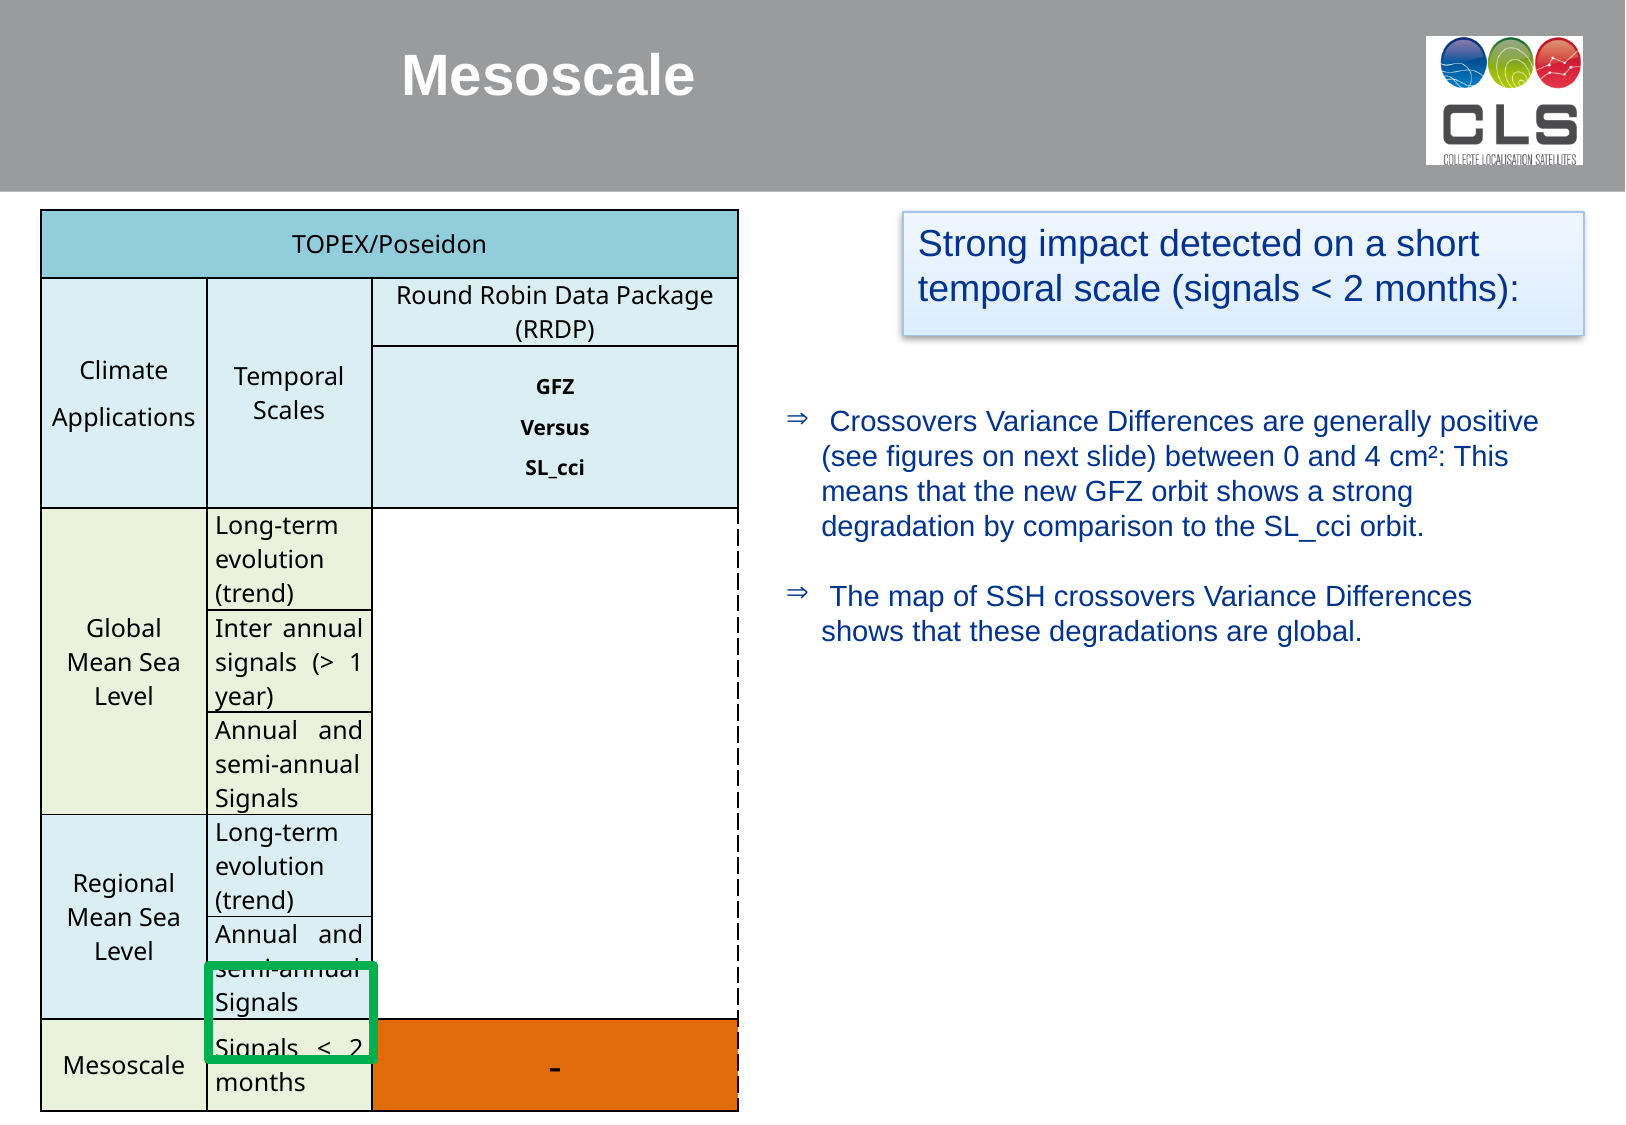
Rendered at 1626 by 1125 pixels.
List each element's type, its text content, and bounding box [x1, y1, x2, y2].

text_box Strong impact detected on a short temporal scale (signals < 2 months): [902, 211, 1585, 336]
text_box [206, 963, 376, 1062]
table_header TOPEX/Poseidon [42, 211, 737, 277]
table_cell Global Mean Sea Level [42, 509, 206, 814]
table_cell Climate Applications [42, 279, 206, 507]
text_box Mesoscale [386, 40, 1162, 119]
table_cell Long-term evolution (trend) [208, 815, 371, 916]
table_cell Round Robin Data Package (RRDP) [373, 279, 737, 345]
table_cell Mesoscale [42, 1020, 206, 1110]
text_box Crossovers Variance Differences are generally positive (see figures on next slide) between 0 and 4 cm²: This means that the new GFZ orbit shows a strong degradation by comparison to the SL_cci orbit. The map of SSH crossovers Variance Differences shows that these degradations are global. [771, 325, 1560, 655]
table_cell Regional Mean Sea Level [42, 815, 206, 1018]
table_cell Temporal Scales [208, 279, 371, 507]
table_cell [373, 509, 738, 1018]
table_cell GFZ Versus SL_cci [373, 347, 737, 507]
table_cell Inter annual signals (> 1 year) [208, 611, 371, 711]
table_cell Annual and semi-annual Signals [208, 917, 371, 963]
table_cell Signals < 2 months [208, 1062, 371, 1110]
table_cell Annual and semi-annual Signals [208, 713, 371, 814]
table_cell - [373, 1020, 738, 1110]
picture [1426, 36, 1583, 165]
table_cell Long-term evolution (trend) [208, 509, 371, 609]
